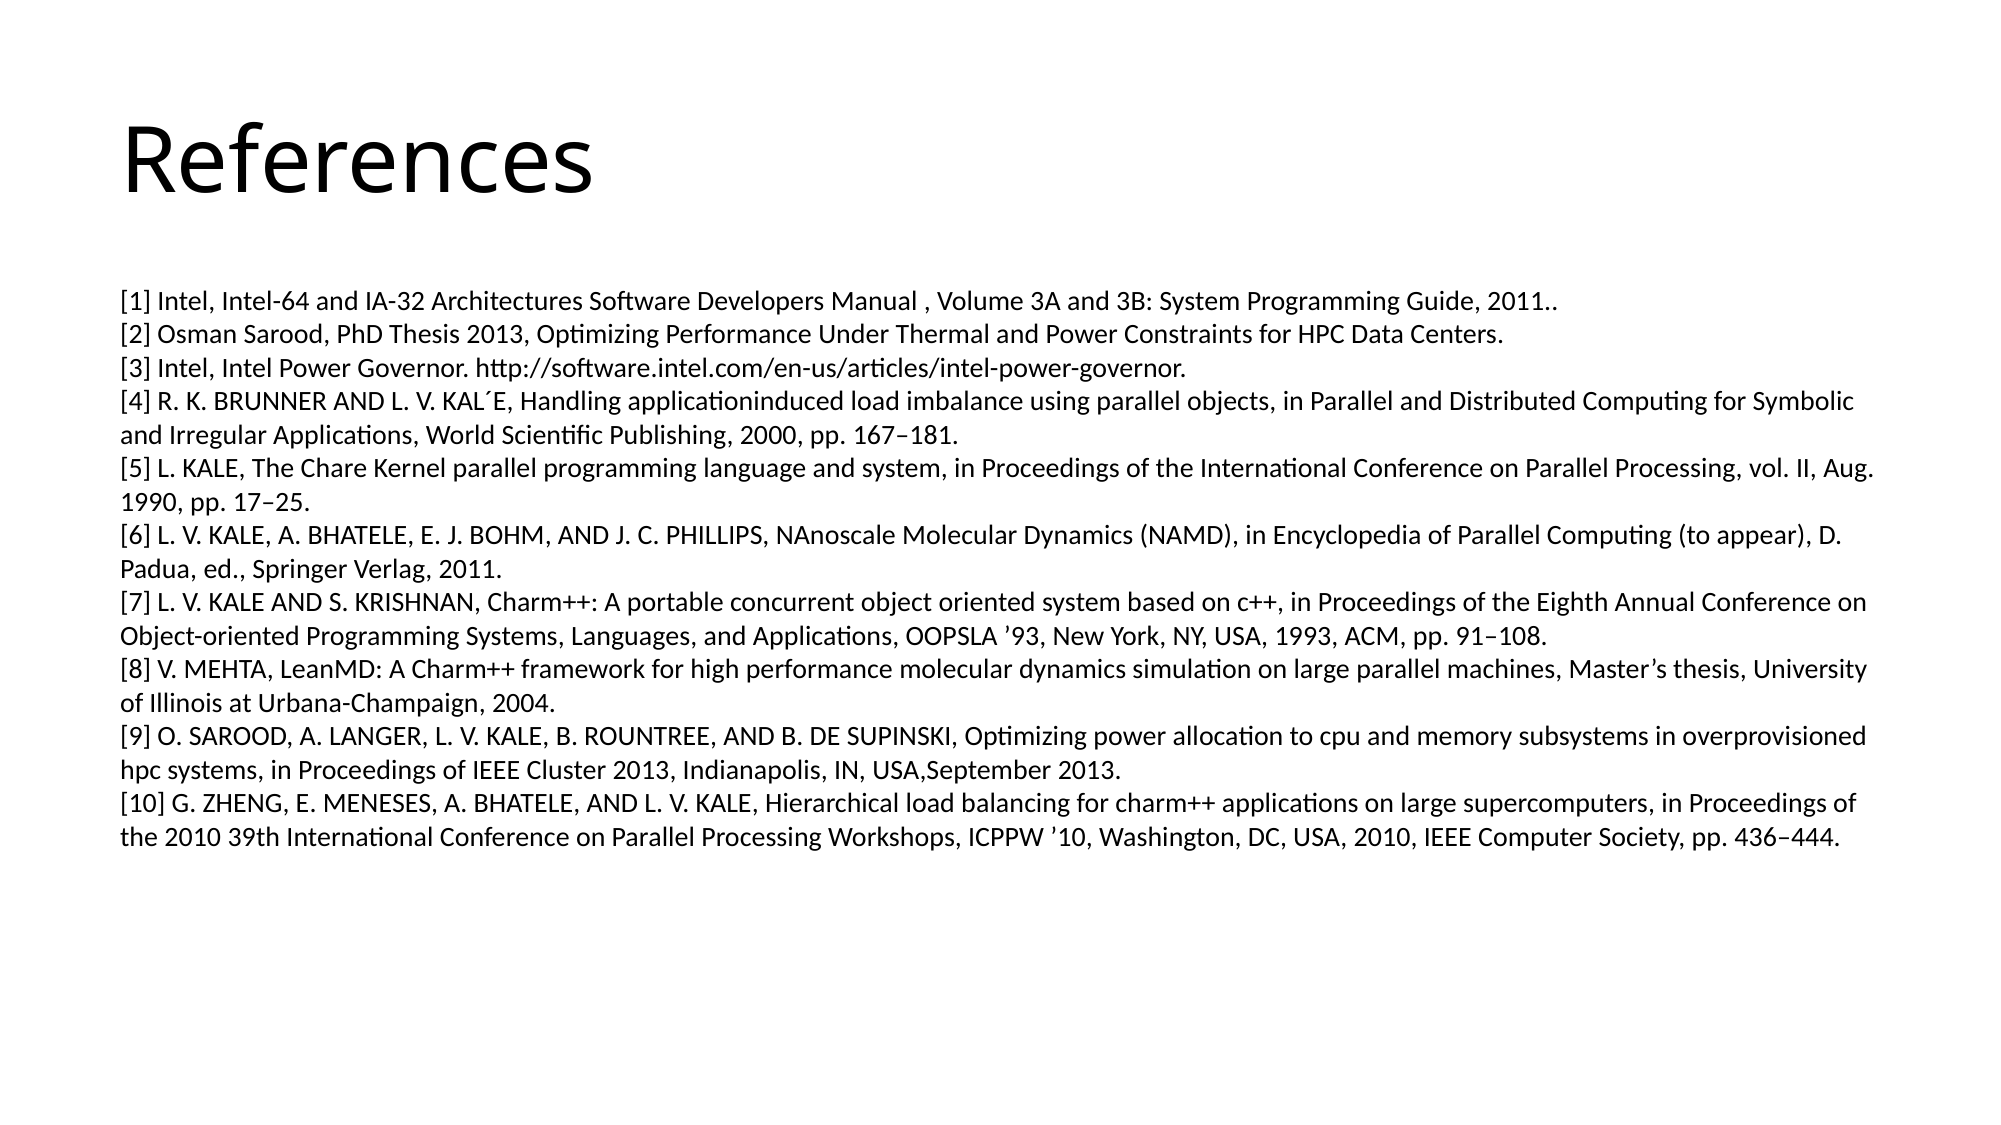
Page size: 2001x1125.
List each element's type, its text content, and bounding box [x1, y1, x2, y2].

text_box References [99, 45, 1900, 233]
text_box [1] Intel, Intel-64 and IA-32 Architectures Software Developers Manual , Volume 3A and 3B: System Programming Guide, 2011.. [2] Osman Sarood, PhD Thesis 2013, Optimizing Performance Under Thermal and Power Constraints for HPC Data Centers. [3] Intel, Intel Power Governor. http://software.intel.com/en-us/articles/intel-power-governor. [4] R. K. BRUNNER AND L. V. KAL´E, Handling applicationinduced load imbalance using parallel objects, in Parallel and Distributed Computing for Symbolic and Irregular Applications, World Scientific Publishing, 2000, pp. 167–181. [5] L. KALE, The Chare Kernel parallel programming language and system, in Proceedings of the International Conference on Parallel Processing, vol. II, Aug. 1990, pp. 17–25. [6] L. V. KALE, A. BHATELE, E. J. BOHM, AND J. C. PHILLIPS, NAnoscale Molecular Dynamics (NAMD), in Encyclopedia of Parallel Computing (to appear), D. Padua, ed., Springer Verlag, 2011. [7] L. V. KALE AND S. KRISHNAN, Charm++: A portable concurrent object oriented system based on c++, in Proceedings of the Eighth Annual Conference on Object-oriented Programming Systems, Languages, and Applications, OOPSLA ’93, New York, NY, USA, 1993, ACM, pp. 91–108. [8] V. MEHTA, LeanMD: A Charm++ framework for high performance molecular dynamics simulation on large parallel machines, Master’s thesis, University of Illinois at Urbana-Champaign, 2004. [9] O. SAROOD, A. LANGER, L. V. KALE, B. ROUNTREE, AND B. DE SUPINSKI, Optimizing power allocation to cpu and memory subsystems in overprovisioned hpc systems, in Proceedings of IEEE Cluster 2013, Indianapolis, IN, USA,September 2013. [10] G. ZHENG, E. MENESES, A. BHATELE, AND L. V. KALE, Hierarchical load balancing for charm++ applications on large supercomputers, in Proceedings of the 2010 39th International Conference on Parallel Processing Workshops, ICPPW ’10, Washington, DC, USA, 2010, IEEE Computer Society, pp. 436–444. [99, 262, 1900, 1078]
